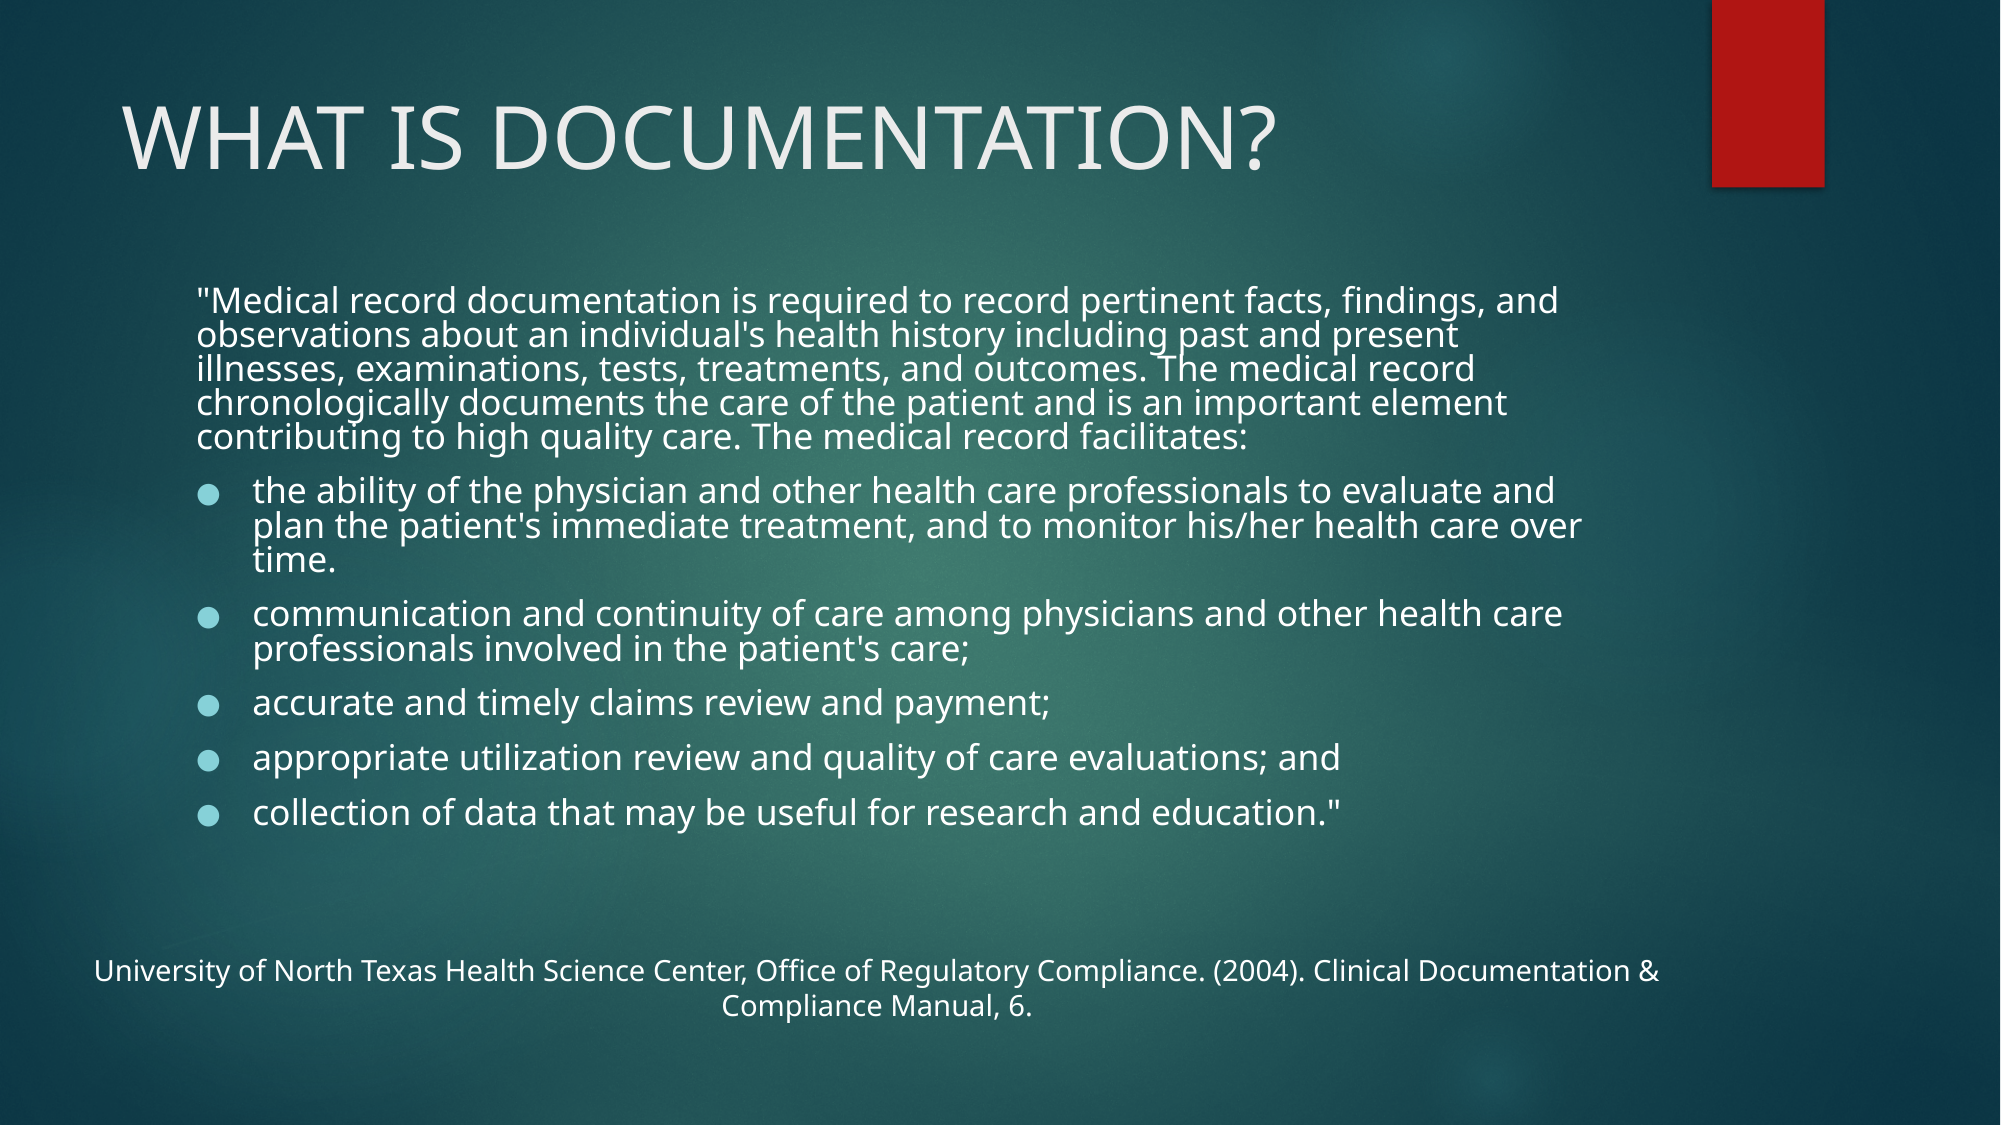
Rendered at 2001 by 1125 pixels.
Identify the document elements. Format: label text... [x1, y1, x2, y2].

list "Medical record documentation is required to record pertinent facts, findings, and observations about an individual's health history including past and present illnesses, examinations, tests, treatments, and outcomes. The medical record chronologically documents the care of the patient and is an important element contributing to high quality care. The medical record facilitates: the ability of the physician and other health care professionals to evaluate and plan the patient's immediate treatment, and to monitor his/her health care over time. communication and continuity of care among physicians and other health care professionals involved in the patient's care; accurate and timely claims review and payment; appropriate utilization review and quality of care evaluations; and collection of data that may be useful for research and education." [181, 278, 1617, 861]
picture [0, 0, 2001, 1125]
title WHAT IS DOCUMENTATION? [106, 74, 1649, 304]
text_box University of North Texas Health Science Center, Office of Regulatory Compliance. (2004). Clinical Documentation & Compliance Manual, 6. [66, 945, 1688, 1031]
